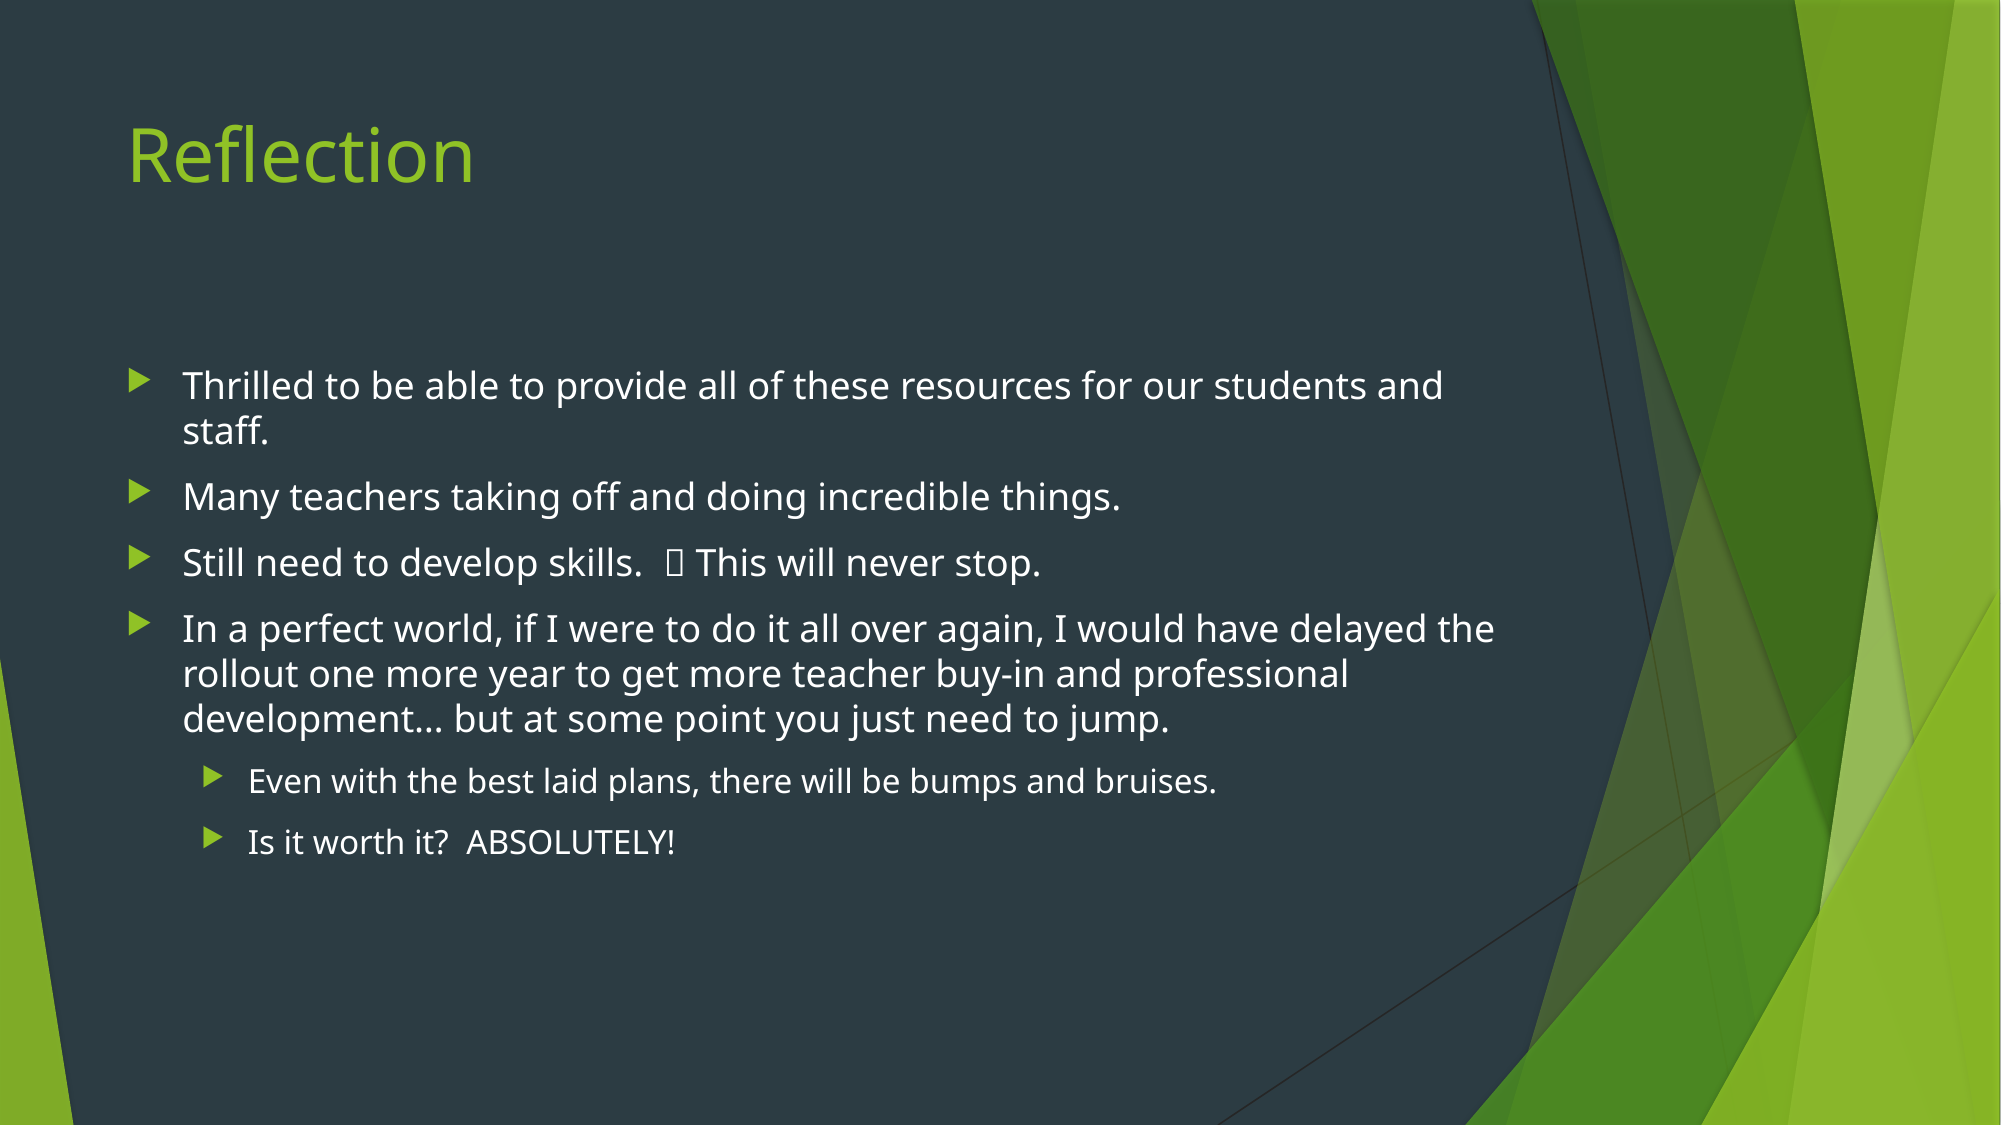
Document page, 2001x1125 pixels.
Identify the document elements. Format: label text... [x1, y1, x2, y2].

title Reflection [111, 99, 1522, 317]
list Thrilled to be able to provide all of these resources for our students and staff. Many teachers taking off and doing incredible things. Still need to develop skills.  This will never stop. In a perfect world, if I were to do it all over again, I would have delayed the rollout one more year to get more teacher buy-in and professional development… but at some point you just need to jump. Even with the best laid plans, there will be bumps and bruises. Is it worth it? ABSOLUTELY! [111, 354, 1522, 992]
